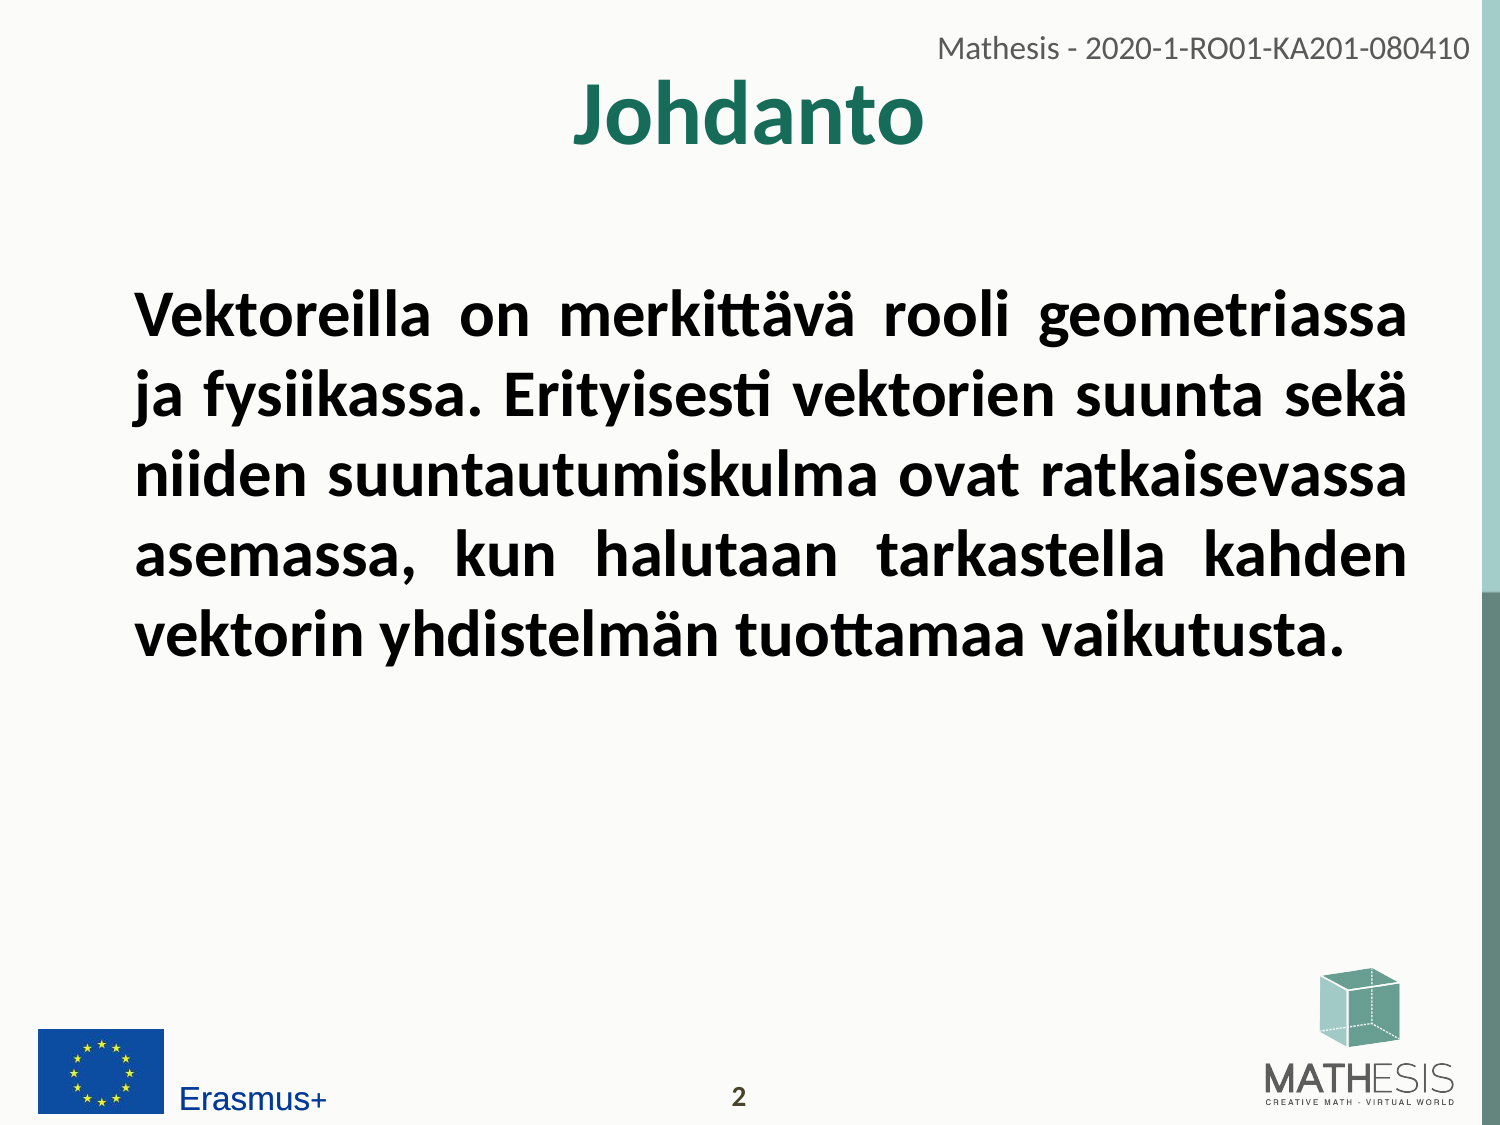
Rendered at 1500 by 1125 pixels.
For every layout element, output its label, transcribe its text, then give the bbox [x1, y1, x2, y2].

picture [38, 1029, 164, 1114]
list Vektoreilla on merkittävä rooli geometriassa ja fysiikassa. Erityisesti vektorien suunta sekä niiden suuntautumiskulma ovat ratkaisevassa asemassa, kun halutaan tarkastella kahden vektorin yhdistelmän tuottamaa vaikutusta. [75, 262, 1425, 1005]
title Johdanto [75, 45, 1425, 233]
